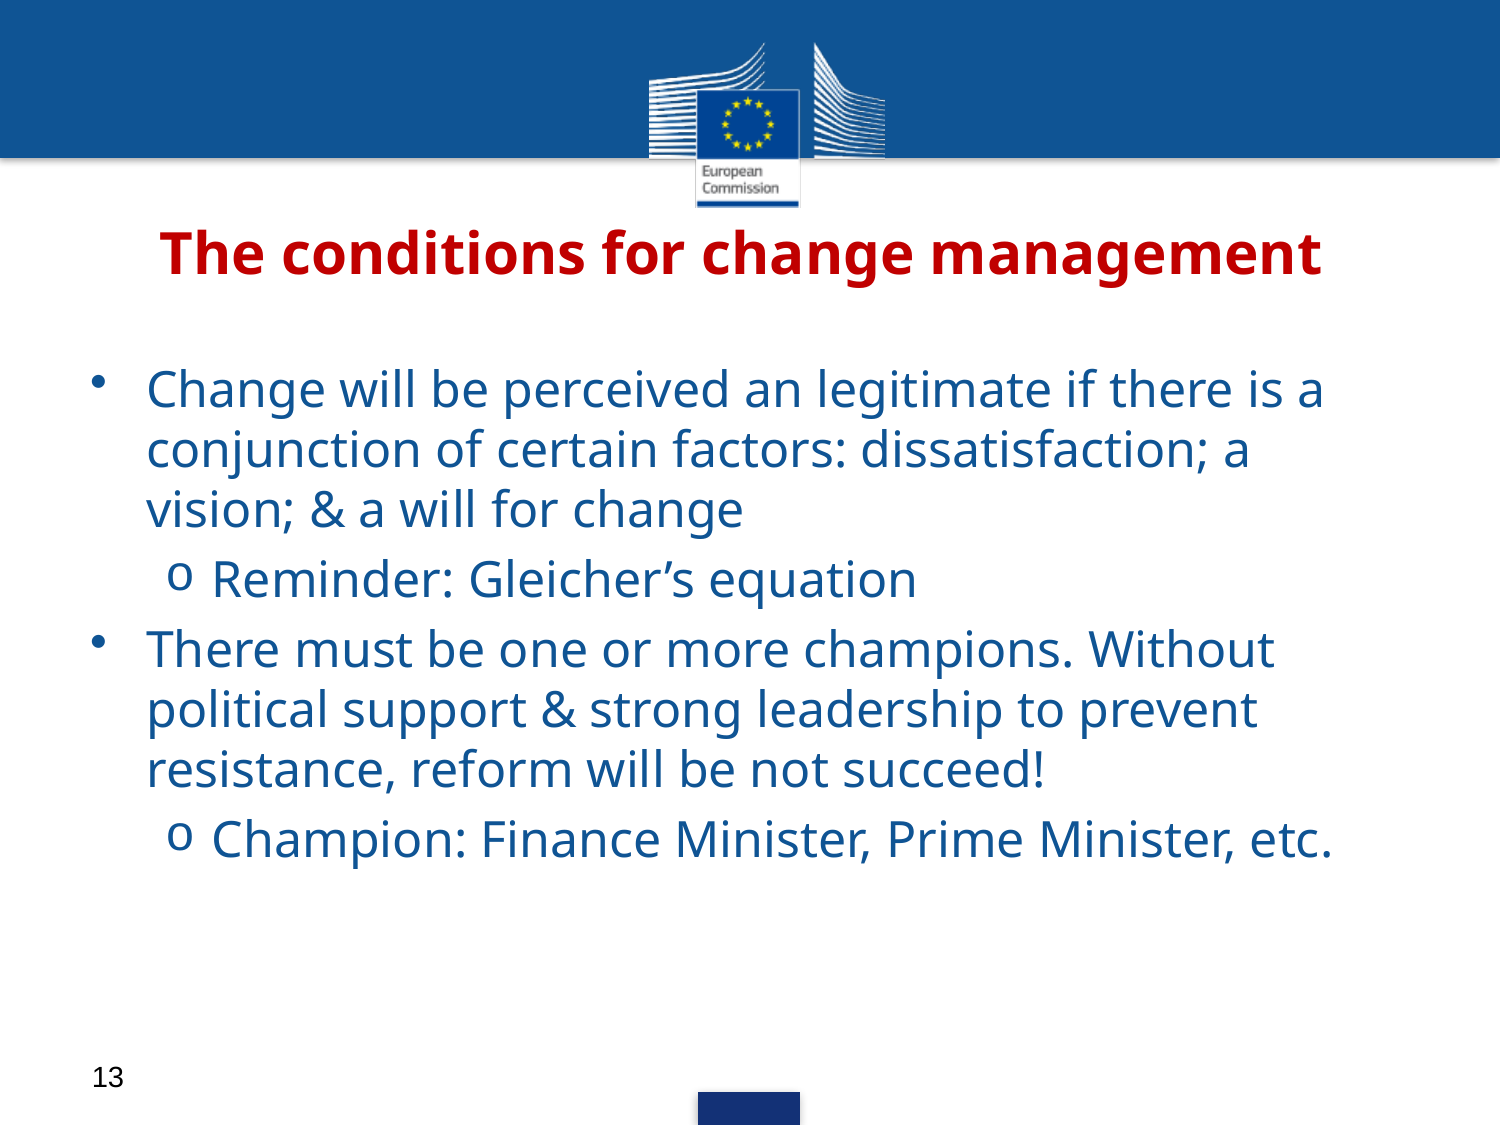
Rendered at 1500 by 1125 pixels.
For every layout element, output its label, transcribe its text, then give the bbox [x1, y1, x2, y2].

picture [649, 42, 885, 208]
list Change will be perceived an legitimate if there is a conjunction of certain factors: dissatisfaction; a vision; & a will for change Reminder: Gleicher’s equation There must be one or more champions. Without political support & strong leadership to prevent resistance, reform will be not succeed! Champion: Finance Minister, Prime Minister, etc. [75, 350, 1425, 1059]
slide_number 13 [76, 1022, 553, 1102]
title The conditions for change management [0, 210, 1483, 291]
